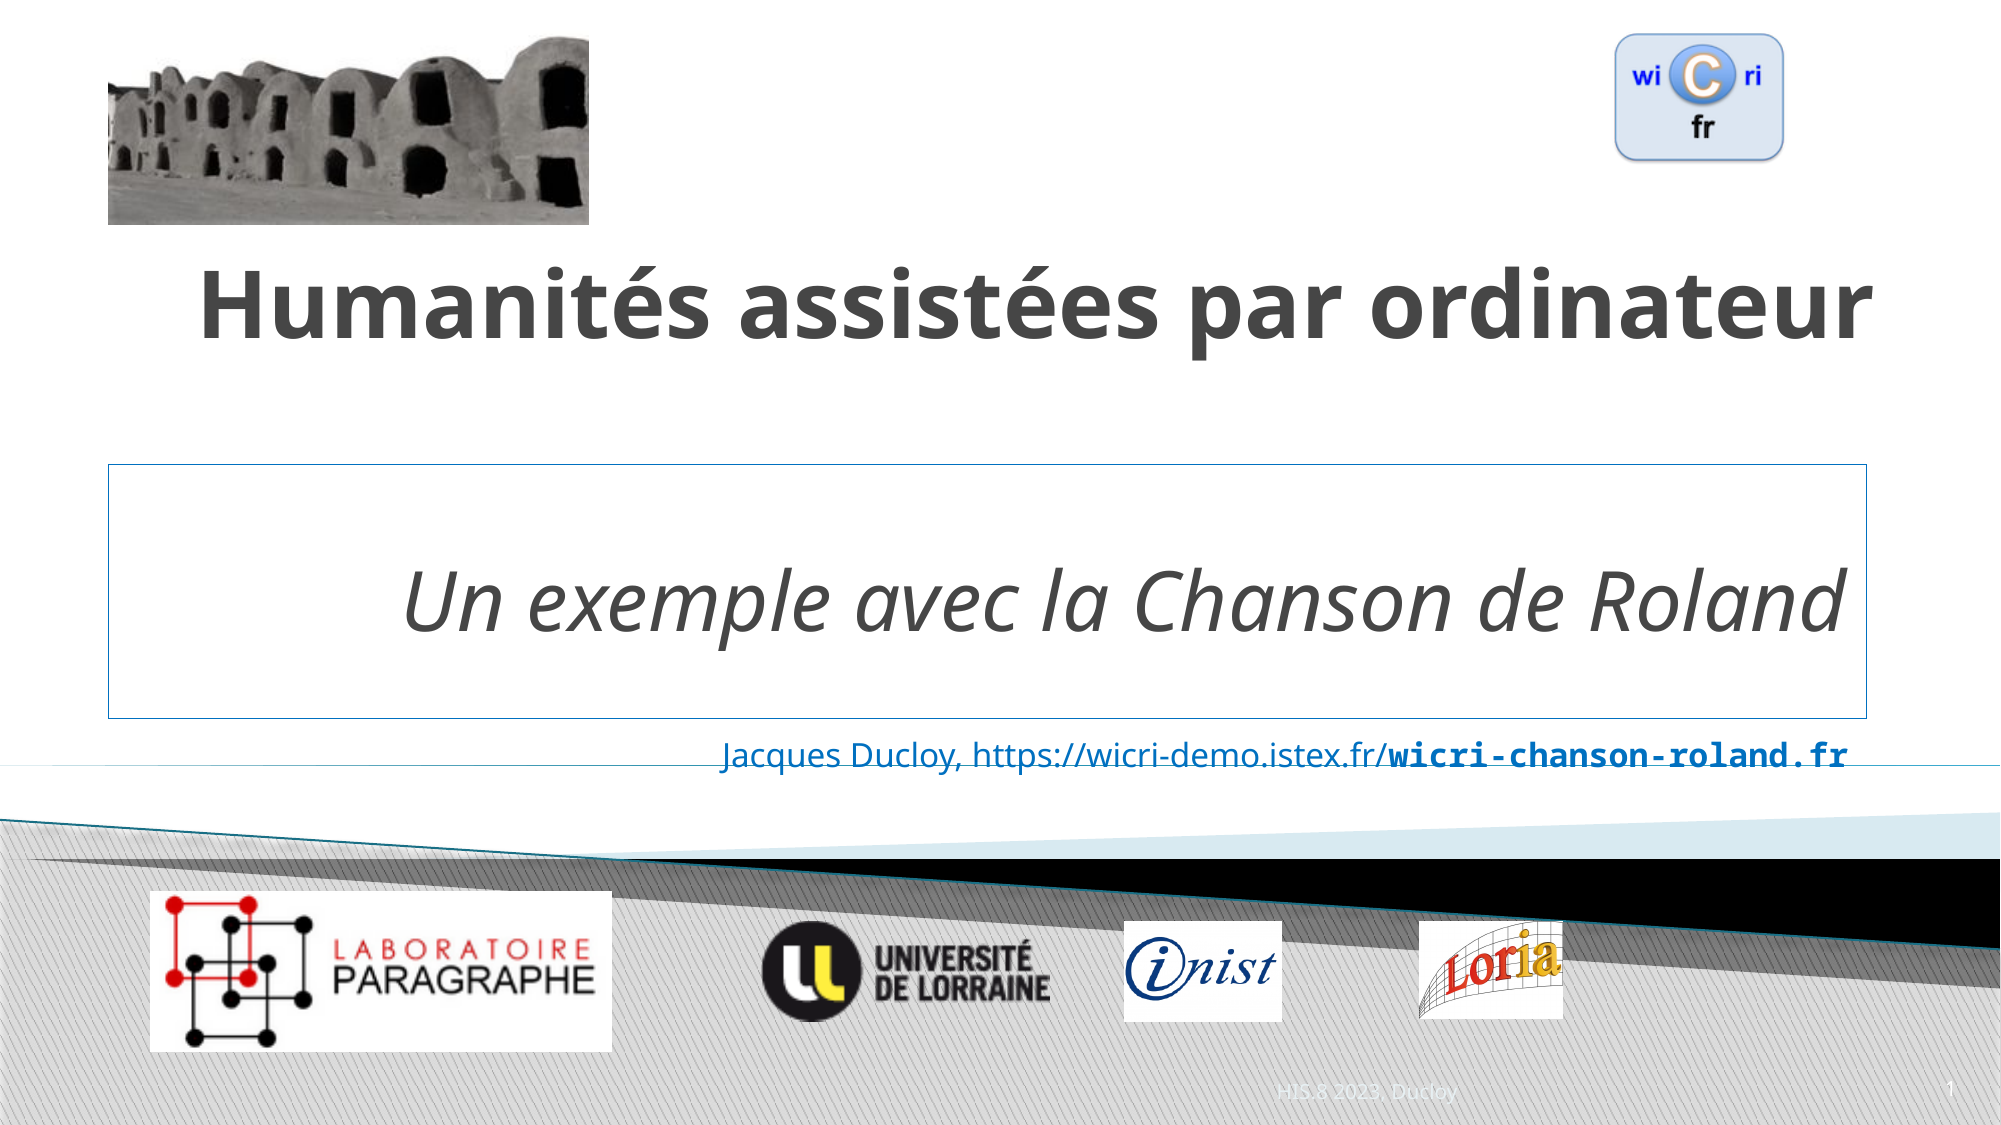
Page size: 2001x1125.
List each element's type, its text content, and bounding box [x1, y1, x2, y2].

footer HIS.8 2023, Ducloy [957, 1051, 1473, 1112]
picture [1610, 32, 1788, 167]
picture [108, 21, 589, 225]
subtitle Un exemple avec la Chanson de Roland Jacques Ducloy, https://wicri-demo.istex.fr/wicri-chanson-roland.fr [108, 464, 1867, 719]
title Humanités assistées par ordinateur [93, 233, 1892, 534]
slide_number 1 [1891, 1051, 1972, 1112]
picture [7, 859, 2000, 1052]
